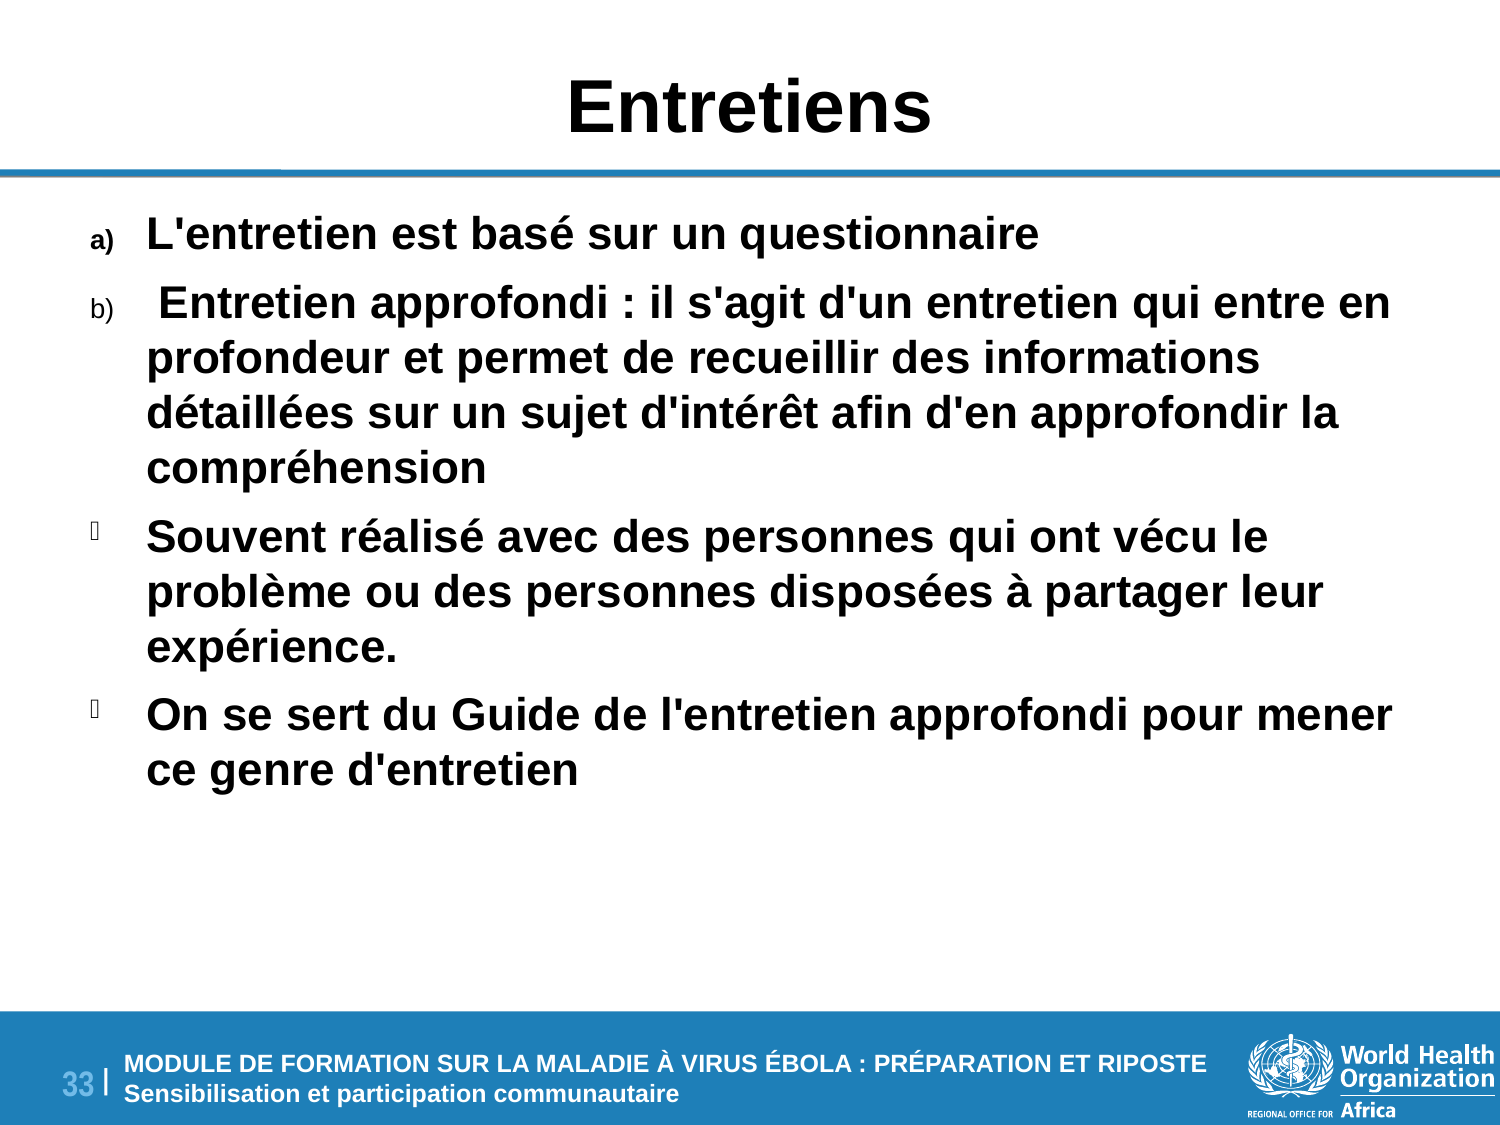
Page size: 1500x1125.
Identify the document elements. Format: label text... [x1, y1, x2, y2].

title Entretiens [75, 45, 1425, 161]
list L'entretien est basé sur un questionnaire Entretien approfondi : il s'agit d'un entretien qui entre en profondeur et permet de recueillir des informations détaillées sur un sujet d'intérêt afin d'en approfondir la compréhension Souvent réalisé avec des personnes qui ont vécu le problème ou des personnes disposées à partager leur expérience. On se sert du Guide de l'entretien approfondi pour mener ce genre d'entretien [75, 196, 1425, 1005]
